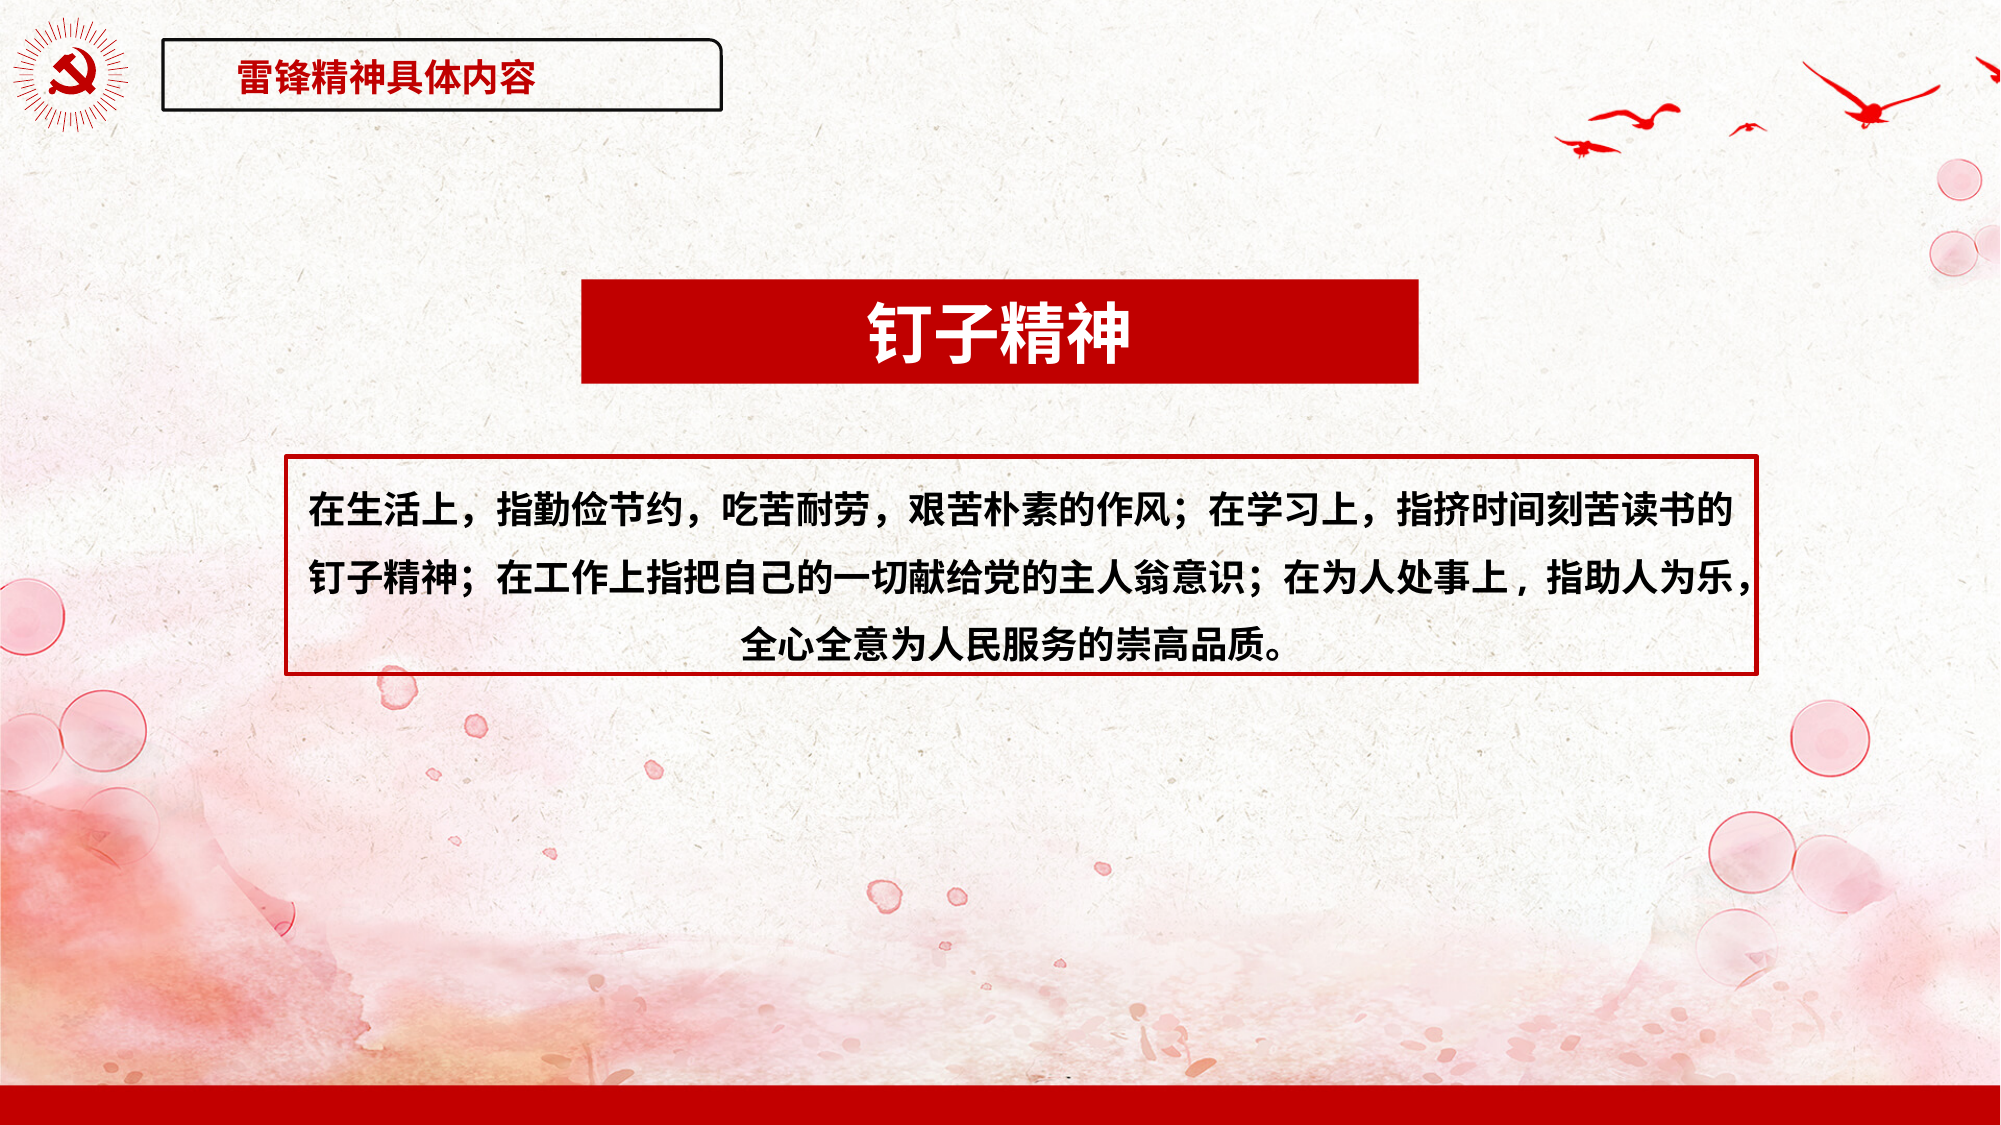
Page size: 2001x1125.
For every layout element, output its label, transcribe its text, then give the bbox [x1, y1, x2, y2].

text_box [13, 17, 722, 133]
text_box 钉子精神 [581, 279, 1419, 384]
text_box 在生活上，指勤俭节约，吃苦耐劳，艰苦朴素的作风；在学习上，指挤时间刻苦读书的钉子精神；在工作上指把自己的一切献给党的主人翁意识；在为人处事上, 指助人为乐，全心全意为人民服务的崇高品质。 [286, 456, 1757, 674]
picture [0, 0, 2001, 1125]
